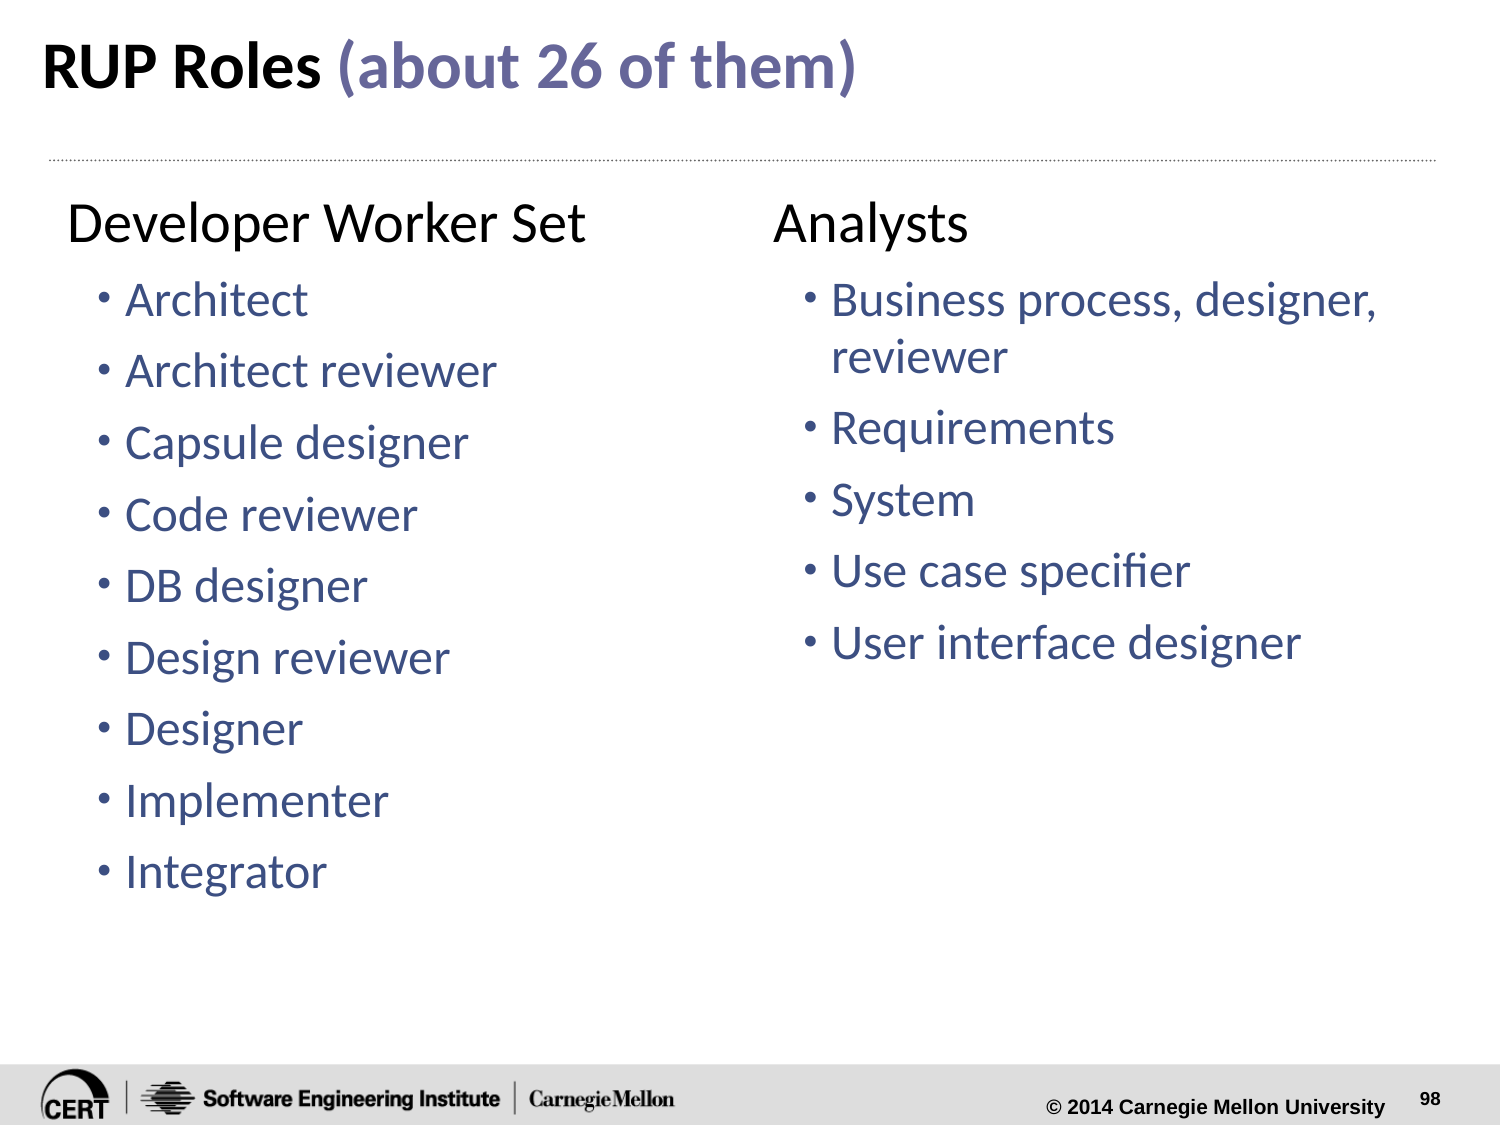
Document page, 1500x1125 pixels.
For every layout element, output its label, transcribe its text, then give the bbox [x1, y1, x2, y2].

picture [24, 1065, 688, 1125]
list Developer Worker Set Architect Architect reviewer Capsule designer Code reviewer DB designer Design reviewer Designer Implementer Integrator [49, 187, 732, 1001]
list Analysts Business process, designer, reviewer Requirements System Use case specifier User interface designer [755, 187, 1438, 1001]
title RUP Roles (about 26 of them) [42, 37, 1434, 155]
